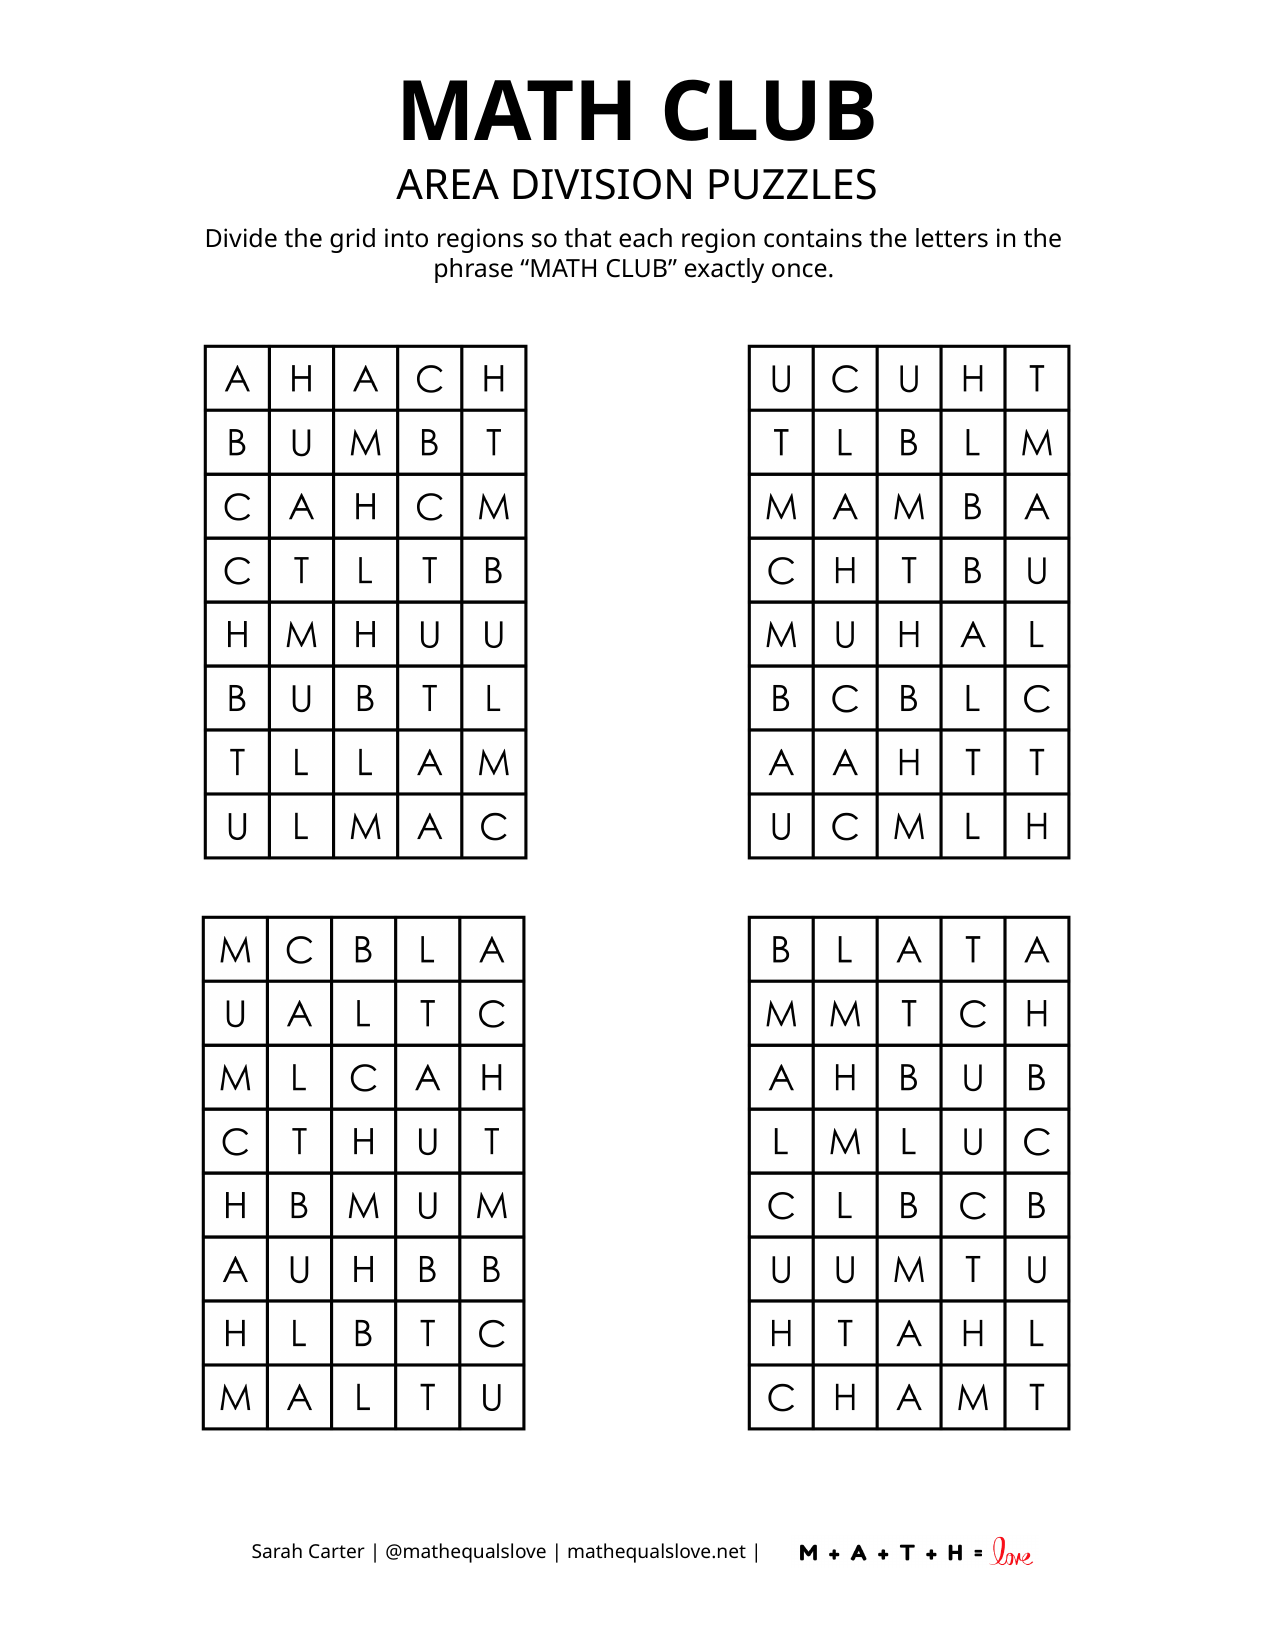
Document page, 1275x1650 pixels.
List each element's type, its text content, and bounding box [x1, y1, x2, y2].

text_box MATH CLUB AREA DIVISION PUZZLES [77, 50, 1198, 214]
text_box Divide the grid into regions so that each region contains the letters in the phrase “MATH CLUB” exactly once. [0, 214, 1275, 290]
picture [200, 913, 528, 1433]
picture [790, 1534, 1039, 1569]
picture [745, 913, 1073, 1433]
picture [745, 342, 1073, 862]
text_box Sarah Carter | @mathequalslove | mathequalslove.net | [236, 1532, 1071, 1570]
picture [201, 342, 529, 862]
